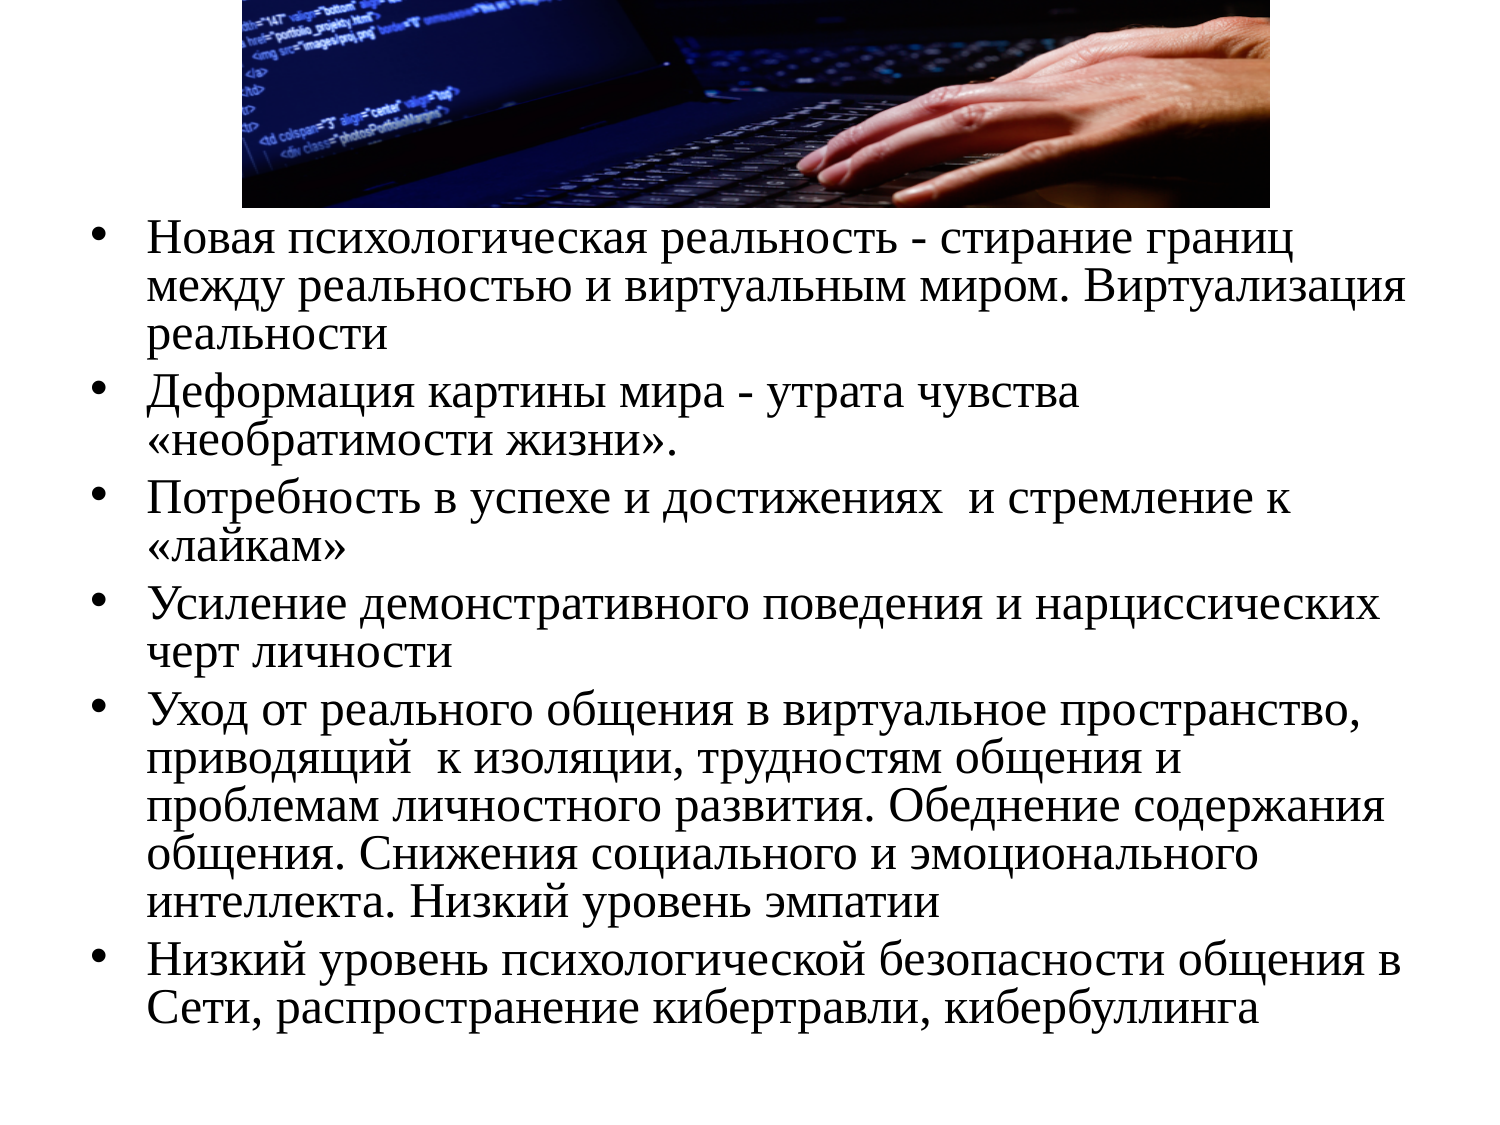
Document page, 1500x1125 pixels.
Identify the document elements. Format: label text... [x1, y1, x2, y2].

picture [241, 0, 1270, 209]
list Новая психологическая реальность - стирание границ между реальностью и виртуальным миром. Виртуализация реальности Деформация картины мира - утрата чувства «необратимости жизни». Потребность в успехе и достижениях и стремление к «лайкам» Усиление демонстративного поведения и нарциссических черт личности Уход от реального общения в виртуальное пространство, приводящий к изоляции, трудностям общения и проблемам личностного развития. Обеднение содержания общения. Снижения социального и эмоционального интеллекта. Низкий уровень эмпатии Низкий уровень психологической безопасности общения в Сети, распространение кибертравли, кибербуллинга [75, 208, 1425, 1005]
